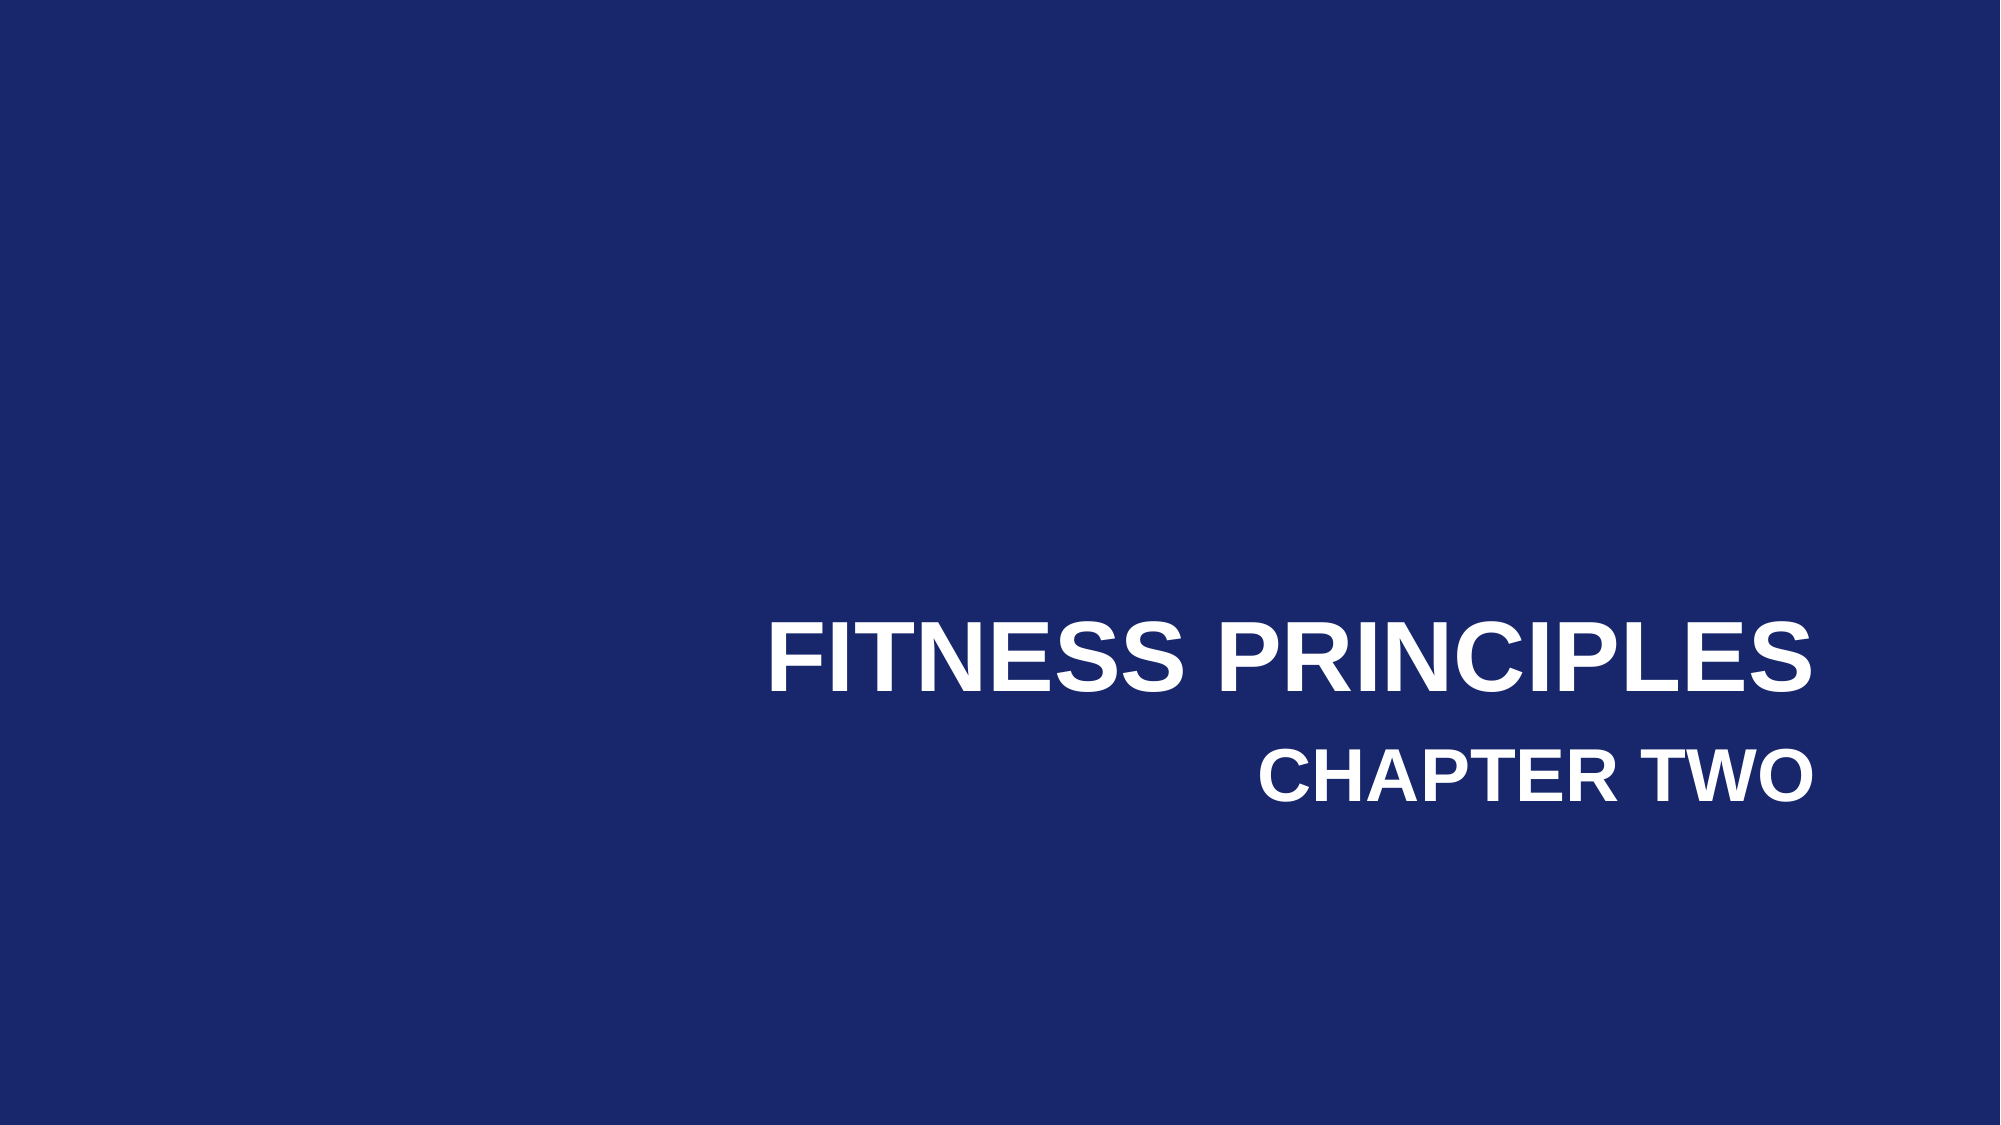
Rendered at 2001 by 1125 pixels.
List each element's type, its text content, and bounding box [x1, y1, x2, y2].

subtitle Chapter Two [650, 719, 1831, 950]
title Fitness Principles [650, 322, 1831, 719]
